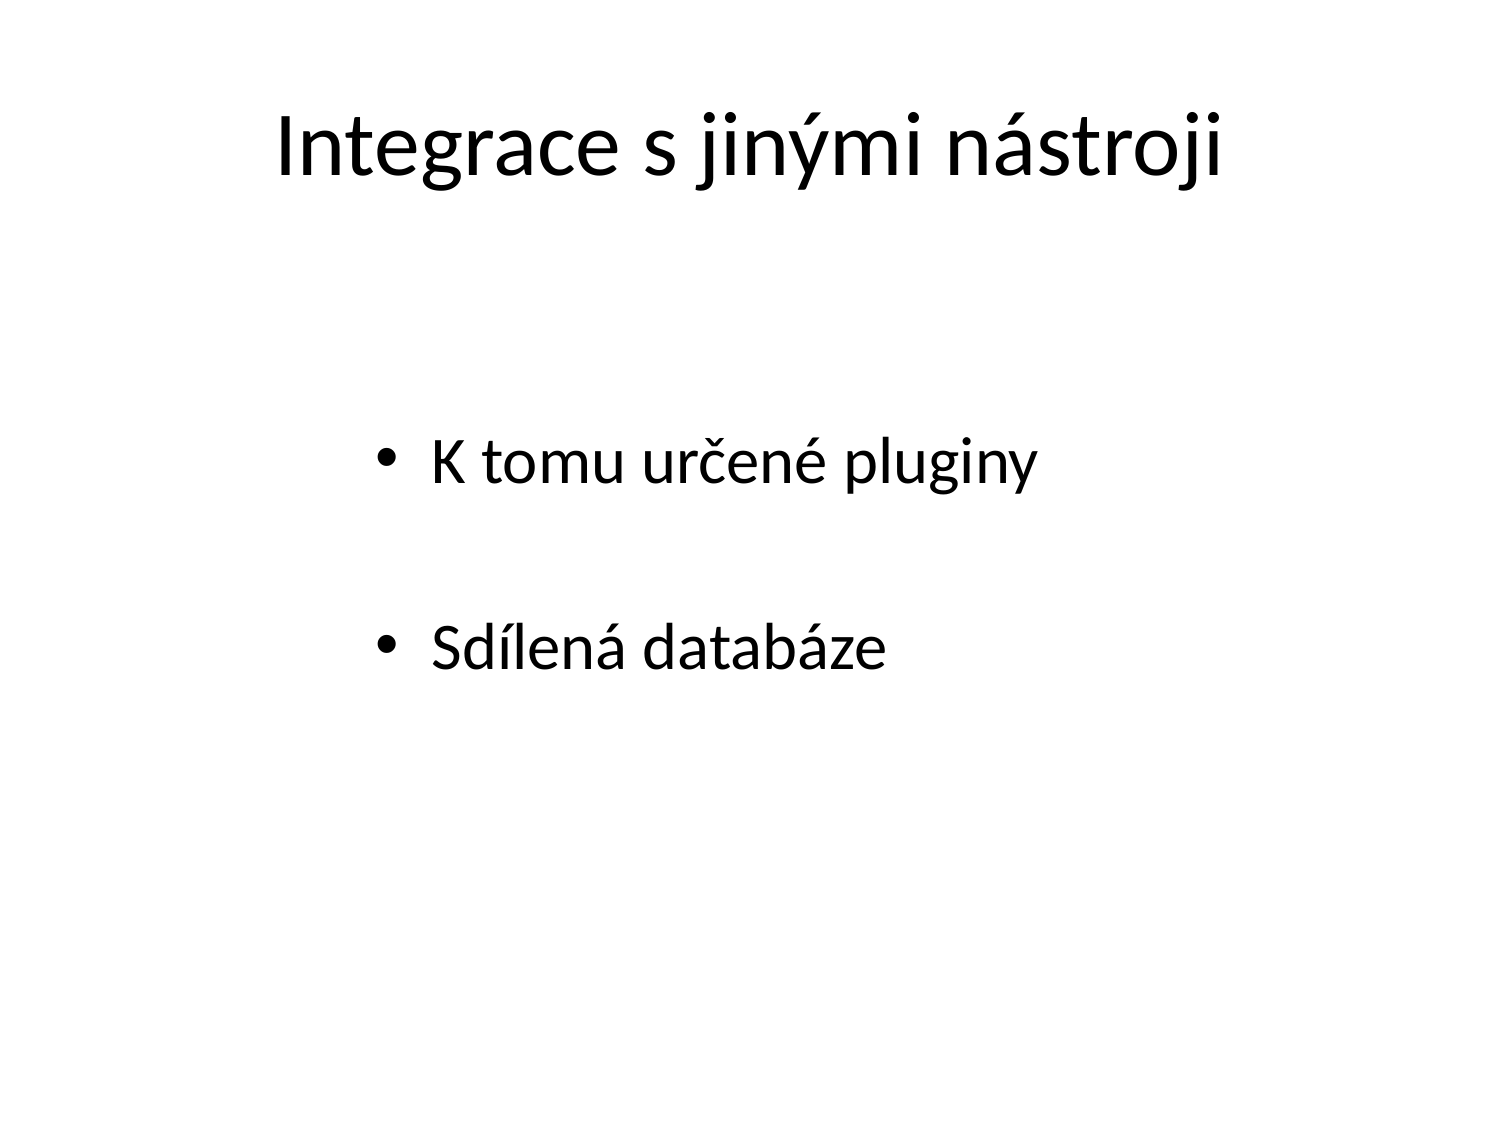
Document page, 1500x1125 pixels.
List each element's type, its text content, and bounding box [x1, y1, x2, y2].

title Integrace s jinými nástroji [75, 45, 1425, 233]
list K tomu určené pluginy Sdílená databáze [360, 408, 1069, 768]
